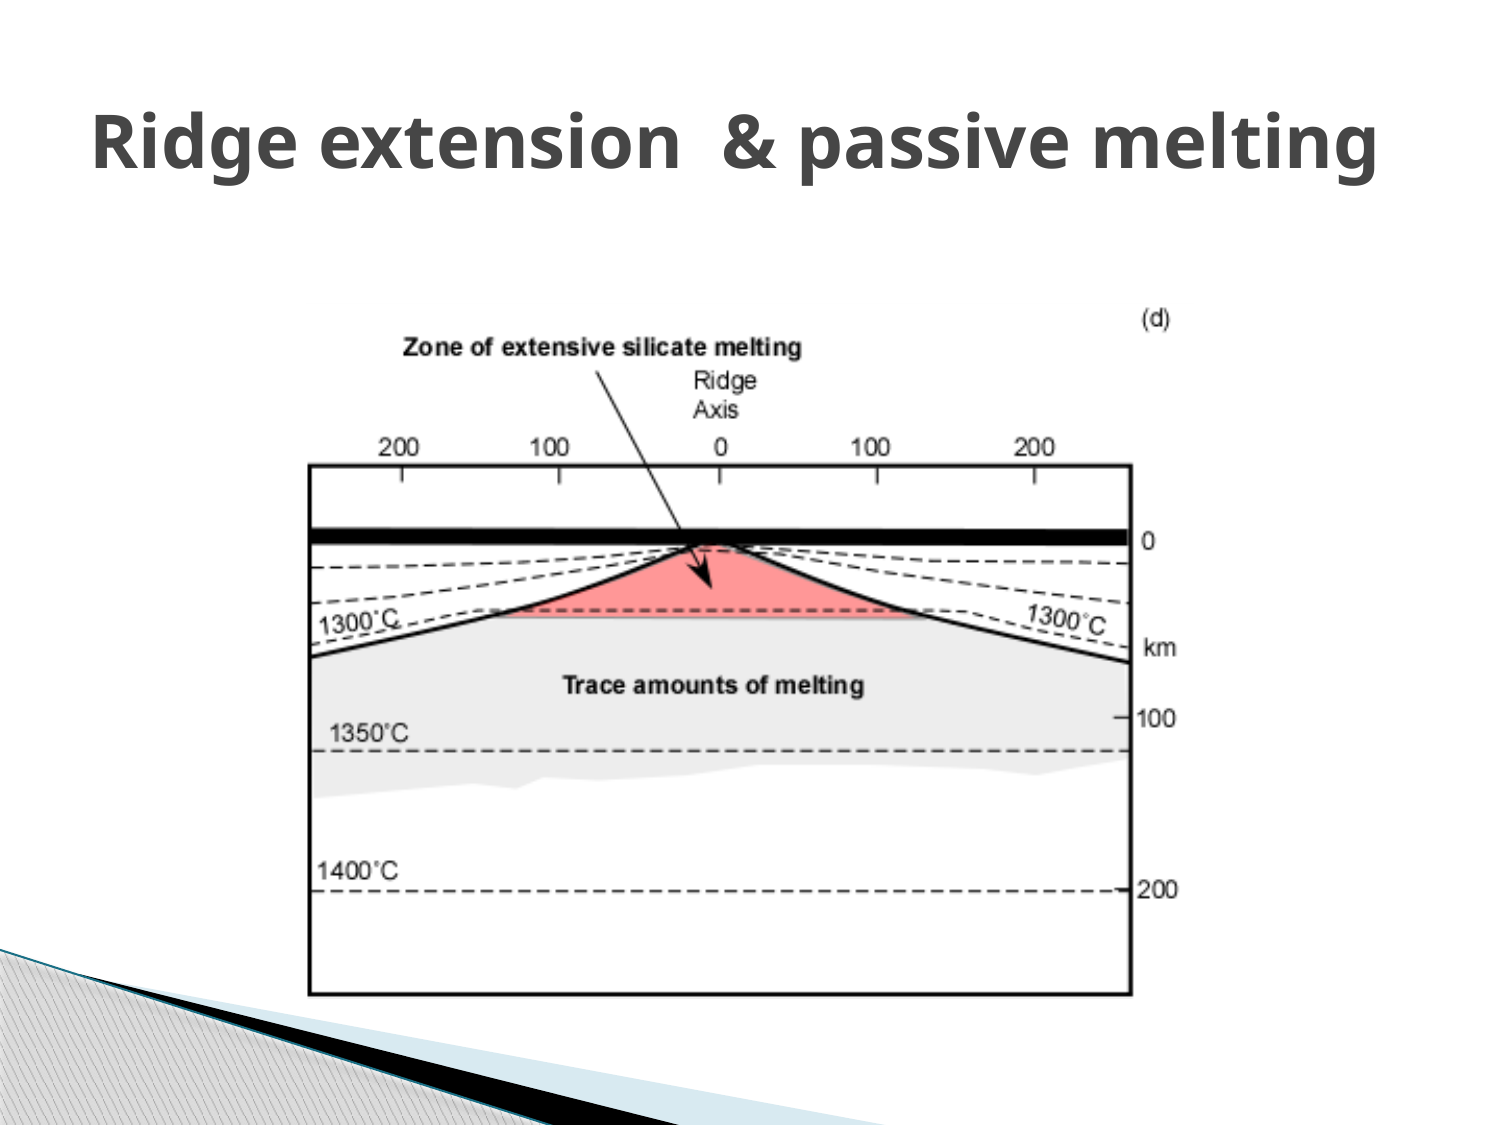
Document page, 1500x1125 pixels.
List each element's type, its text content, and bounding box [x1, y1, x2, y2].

picture [305, 302, 1194, 999]
title Ridge extension & passive melting [75, 45, 1425, 233]
